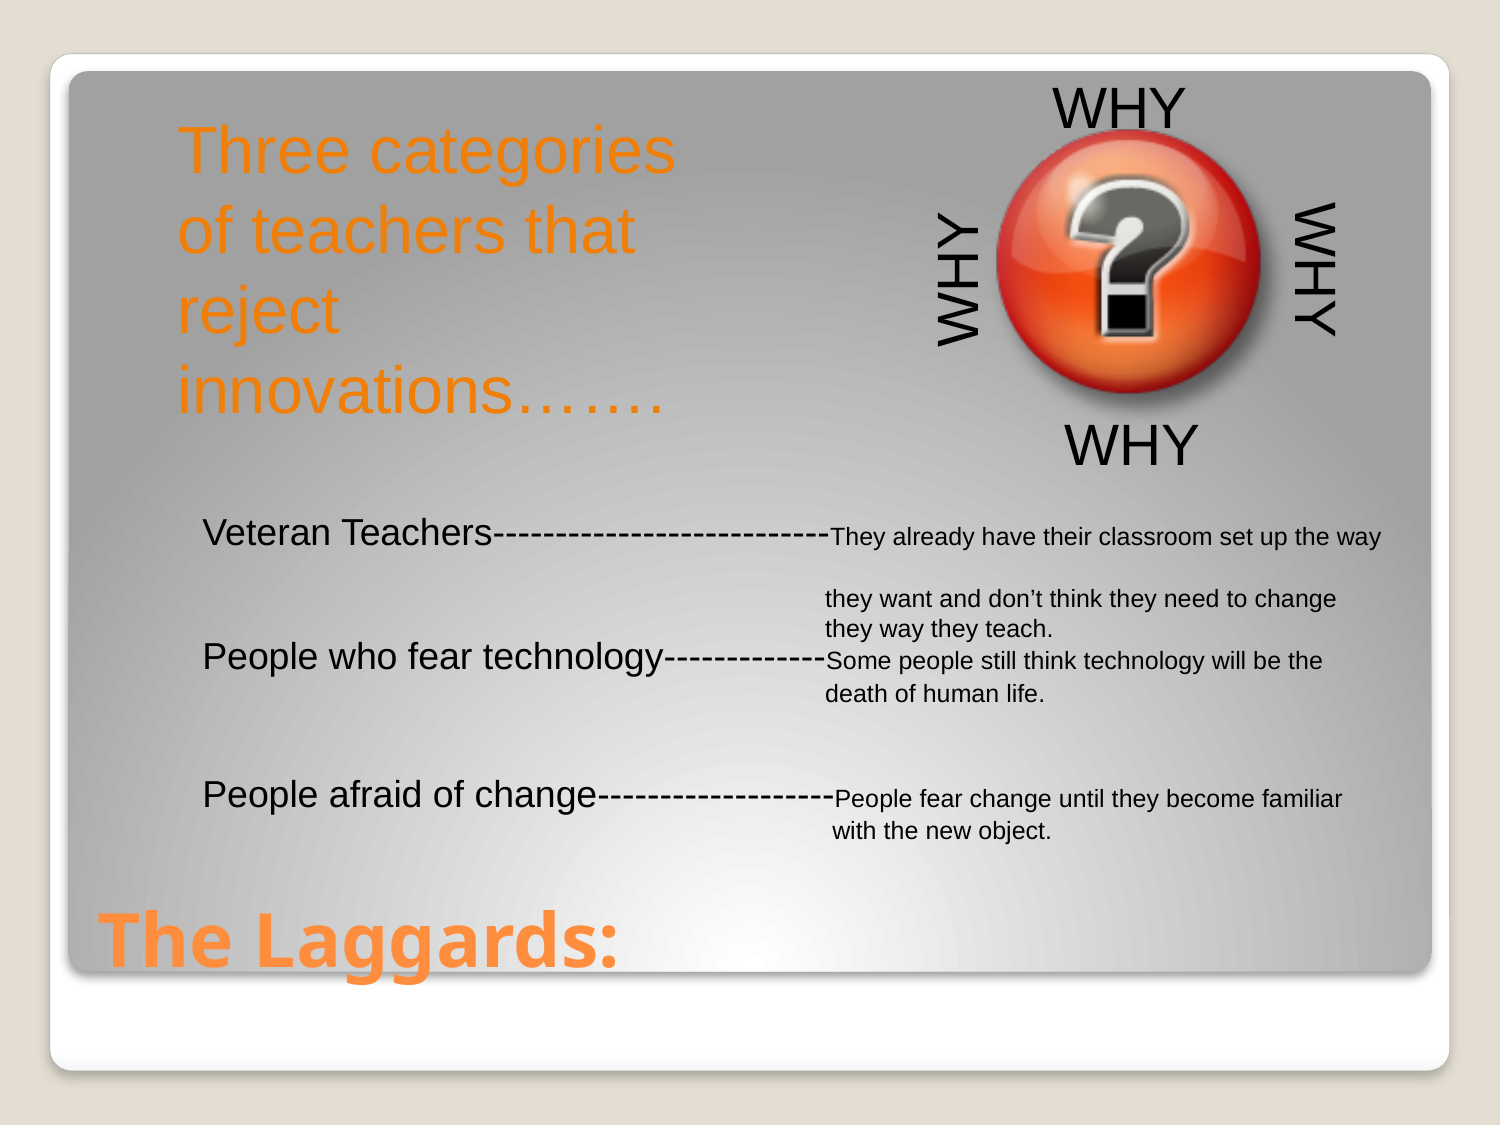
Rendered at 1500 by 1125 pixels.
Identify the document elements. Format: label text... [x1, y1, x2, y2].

title The Laggards: [82, 817, 1425, 991]
text_box People afraid of change-------------------People fear change until they become familiar with the new object. [187, 762, 1388, 853]
text_box WHY [1050, 439, 1250, 485]
text_box Veteran Teachers---------------------------They already have their classroom set up the way they want and don’t think they need to change they way they teach. [187, 500, 1400, 624]
text_box WHY [1037, 62, 1338, 148]
picture [987, 124, 1288, 426]
text_box People who fear technology-------------Some people still think technology will be the death of human life. [187, 624, 1400, 715]
text_box Three categories of teachers that reject innovations……. [162, 99, 713, 435]
text_box WHY [1295, 187, 1361, 382]
text_box WHY [912, 162, 979, 363]
